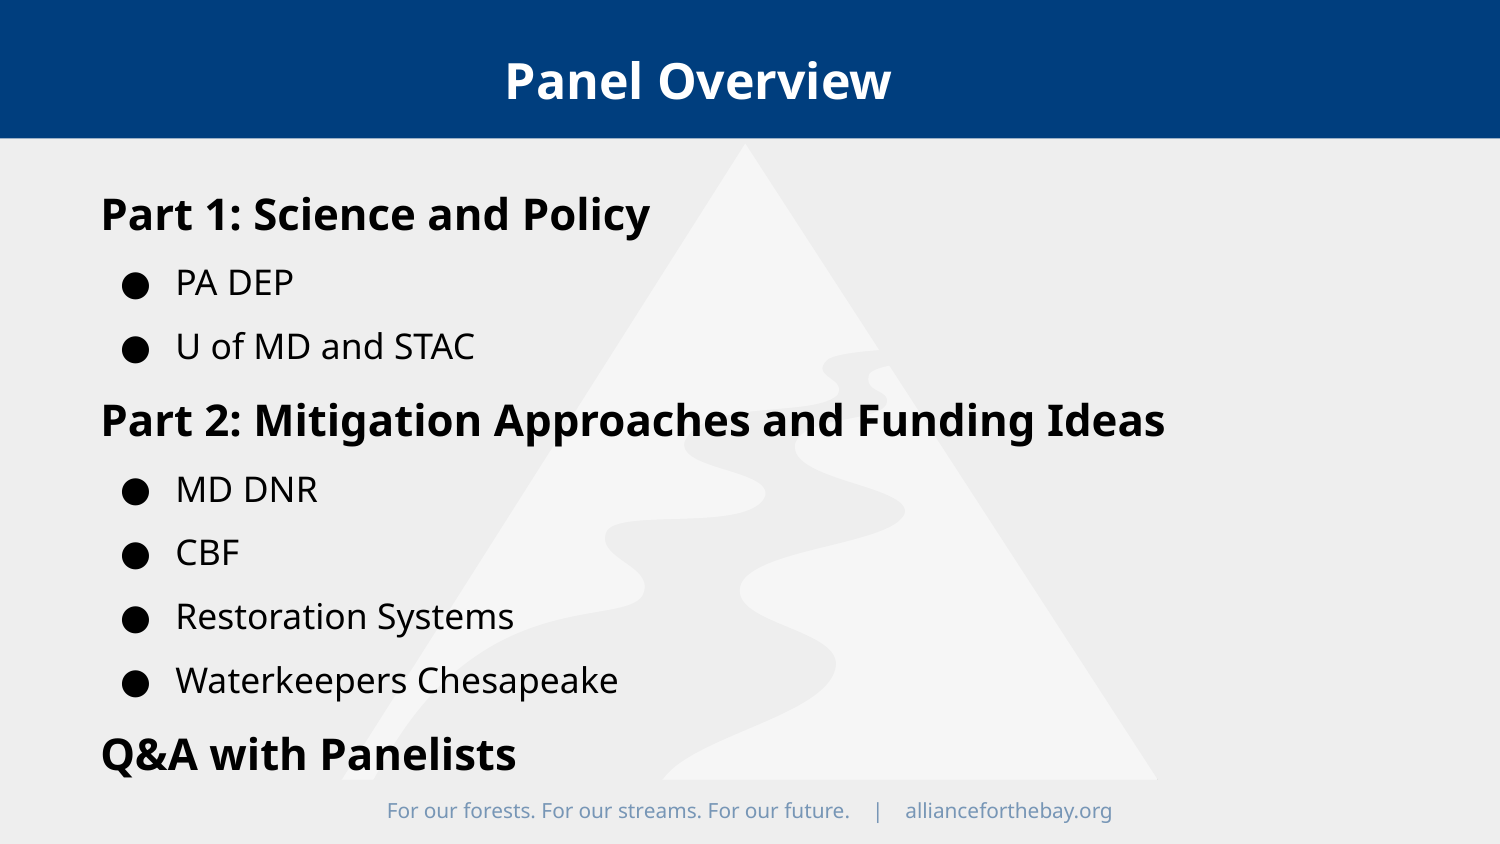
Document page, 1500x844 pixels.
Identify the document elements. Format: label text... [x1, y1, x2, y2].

text_box Panel Overview [92, 42, 1305, 107]
text_box [0, 0, 1500, 139]
text_box Part 1: Science and Policy PA DEP U of MD and STAC Part 2: Mitigation Approaches and Funding Ideas MD DNR CBF Restoration Systems Waterkeepers Chesapeake Q&A with Panelists [92, 107, 1408, 787]
